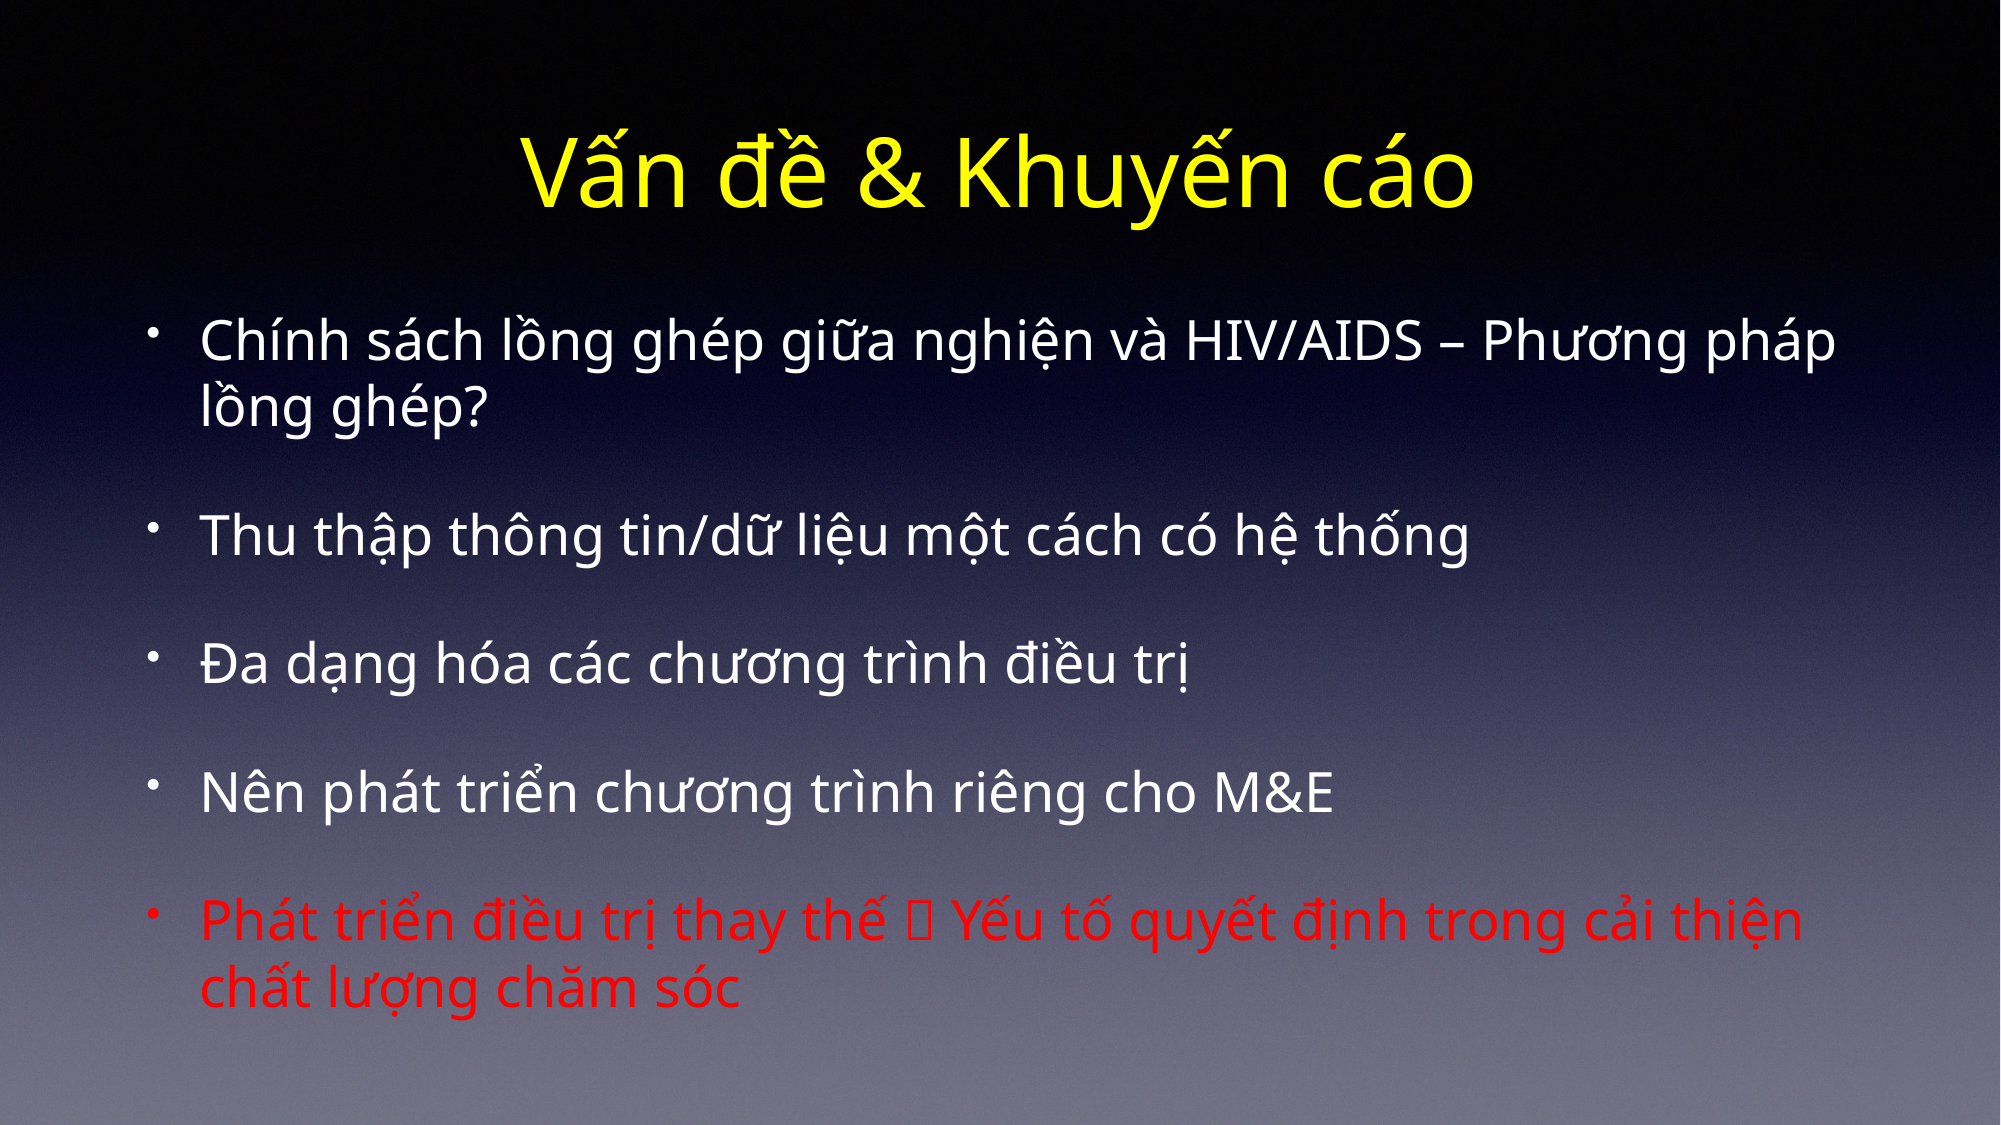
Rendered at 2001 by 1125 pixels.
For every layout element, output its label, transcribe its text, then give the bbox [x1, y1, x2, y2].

list Chính sách lồng ghép giữa nghiện và HIV/AIDS – Phương pháp lồng ghép? Thu thập thông tin/dữ liệu một cách có hệ thống Đa dạng hóa các chương trình điều trị Nên phát triển chương trình riêng cho M&E Phát triển điều trị thay thế  Yếu tố quyết định trong cải thiện chất lượng chăm sóc [145, 298, 1854, 1025]
picture [0, 0, 2001, 1125]
title Vấn đề & Khuyến cáo [145, 46, 1854, 292]
